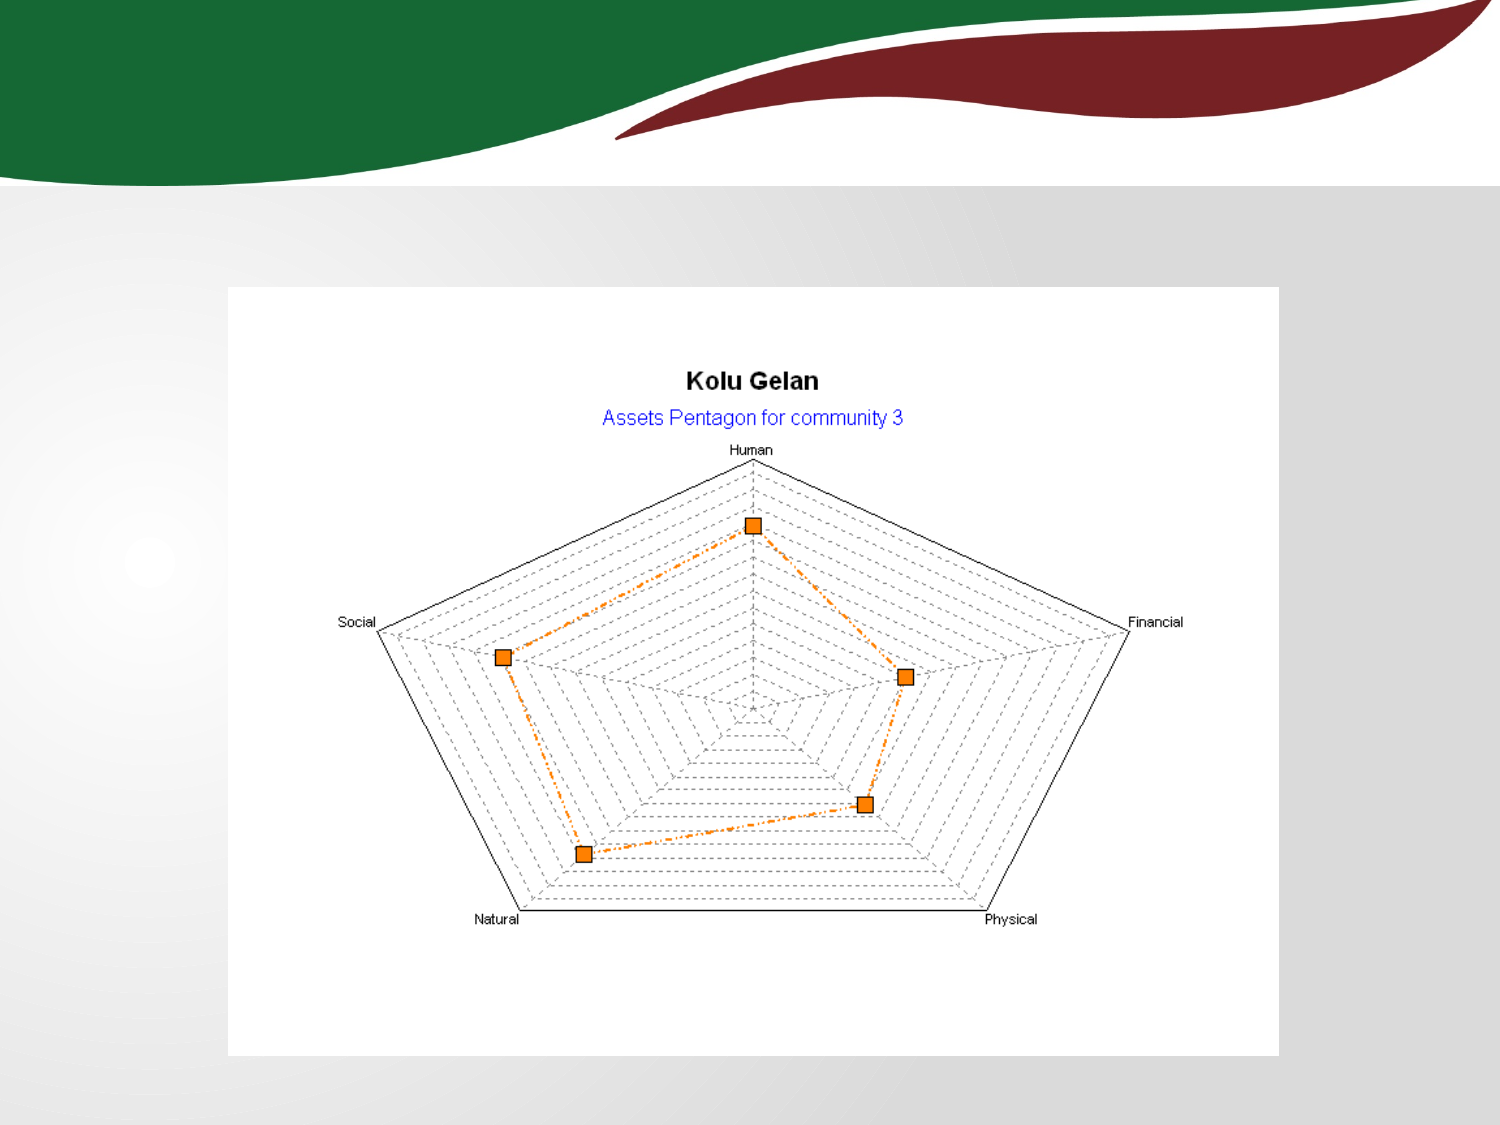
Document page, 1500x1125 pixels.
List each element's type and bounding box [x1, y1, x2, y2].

picture [227, 286, 1279, 1056]
picture [0, 0, 1500, 186]
